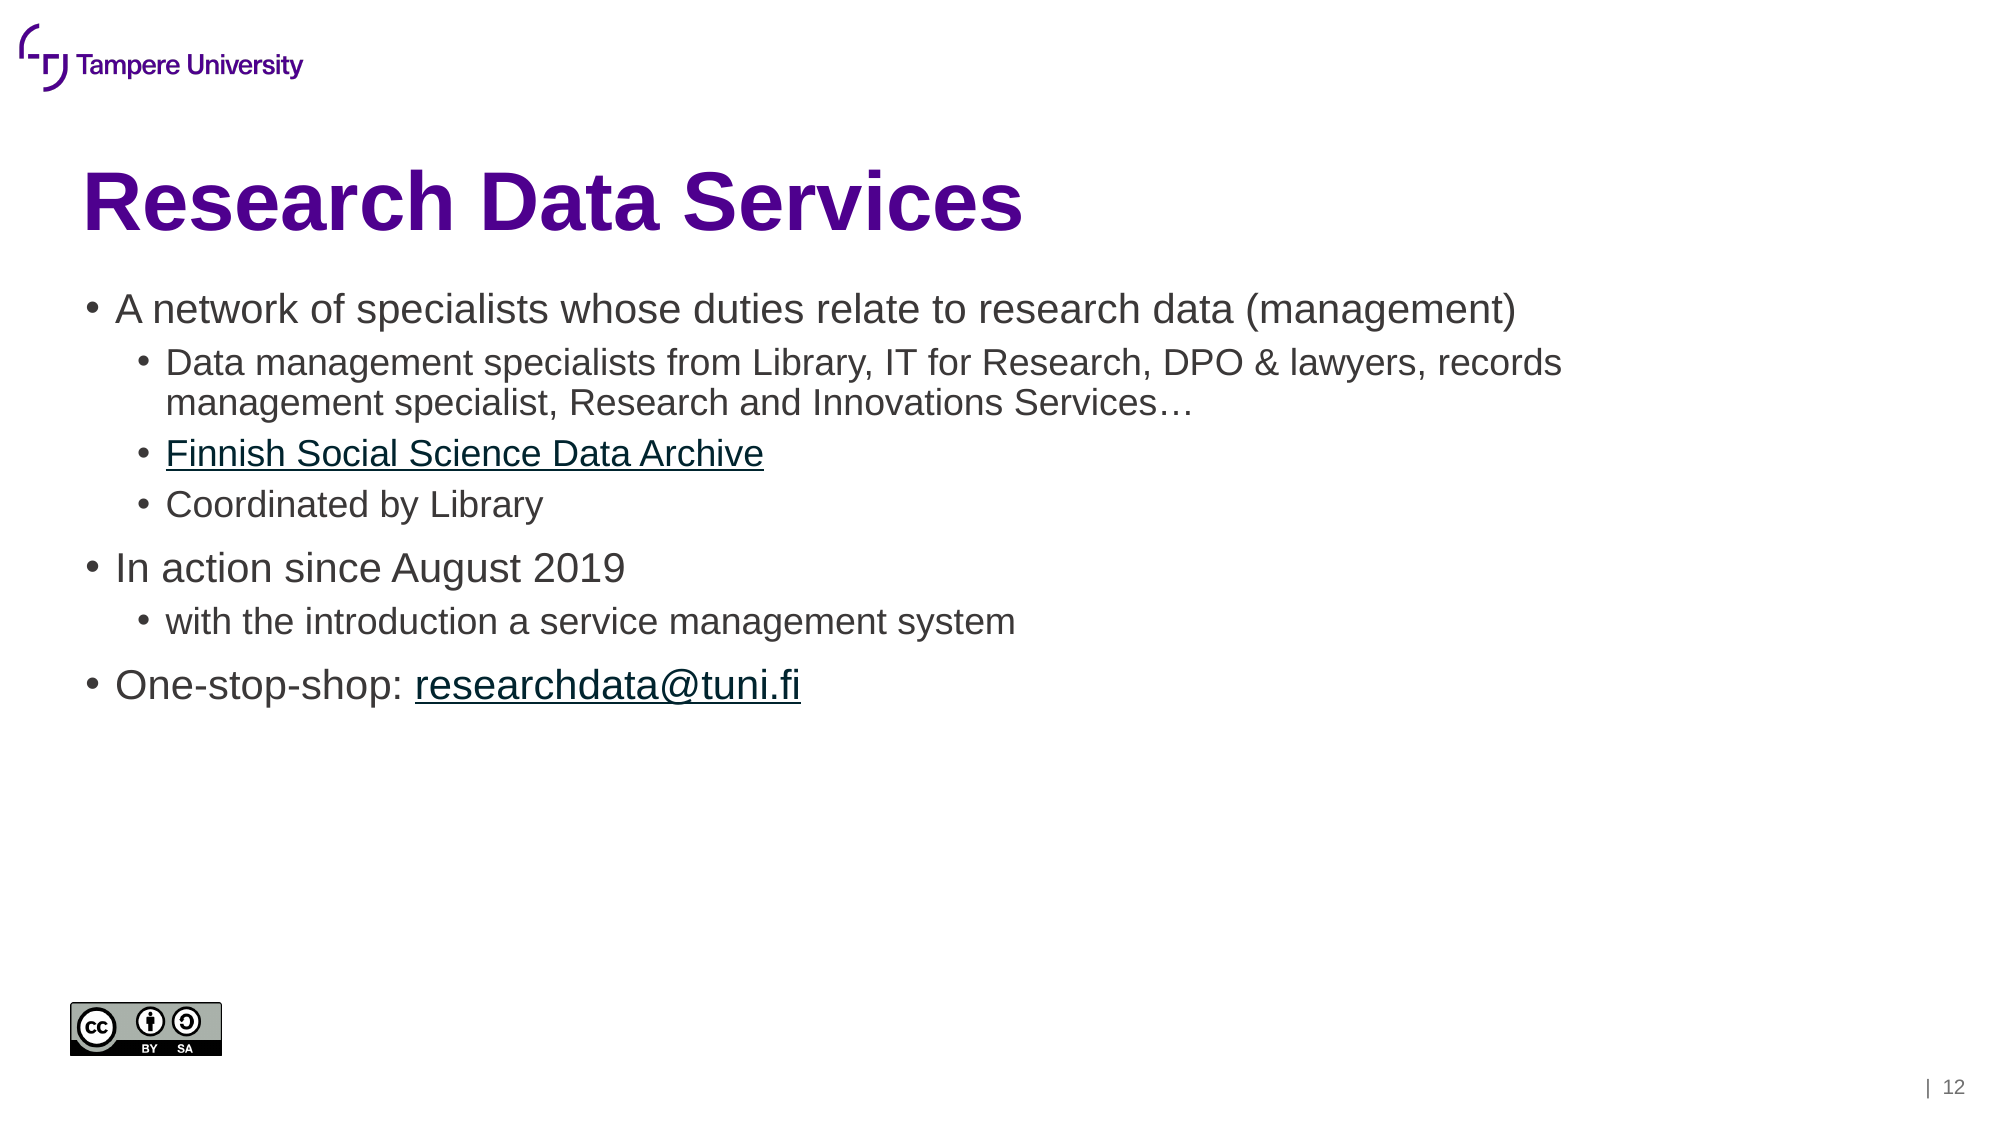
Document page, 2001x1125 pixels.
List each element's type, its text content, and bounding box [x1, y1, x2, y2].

list A network of specialists whose duties relate to research data (management) Data management specialists from Library, IT for Research, DPO & lawyers, records management specialist, Research and Innovations Services… Finnish Social Science Data Archive Coordinated by Library In action since August 2019 with the introduction a service management system One-stop-shop: researchdata@tuni.fi [70, 280, 1796, 994]
slide_number | 11 [1918, 1064, 1981, 1107]
title Research Data Services [67, 149, 1793, 256]
picture [4, 5, 321, 107]
picture [70, 1002, 222, 1056]
